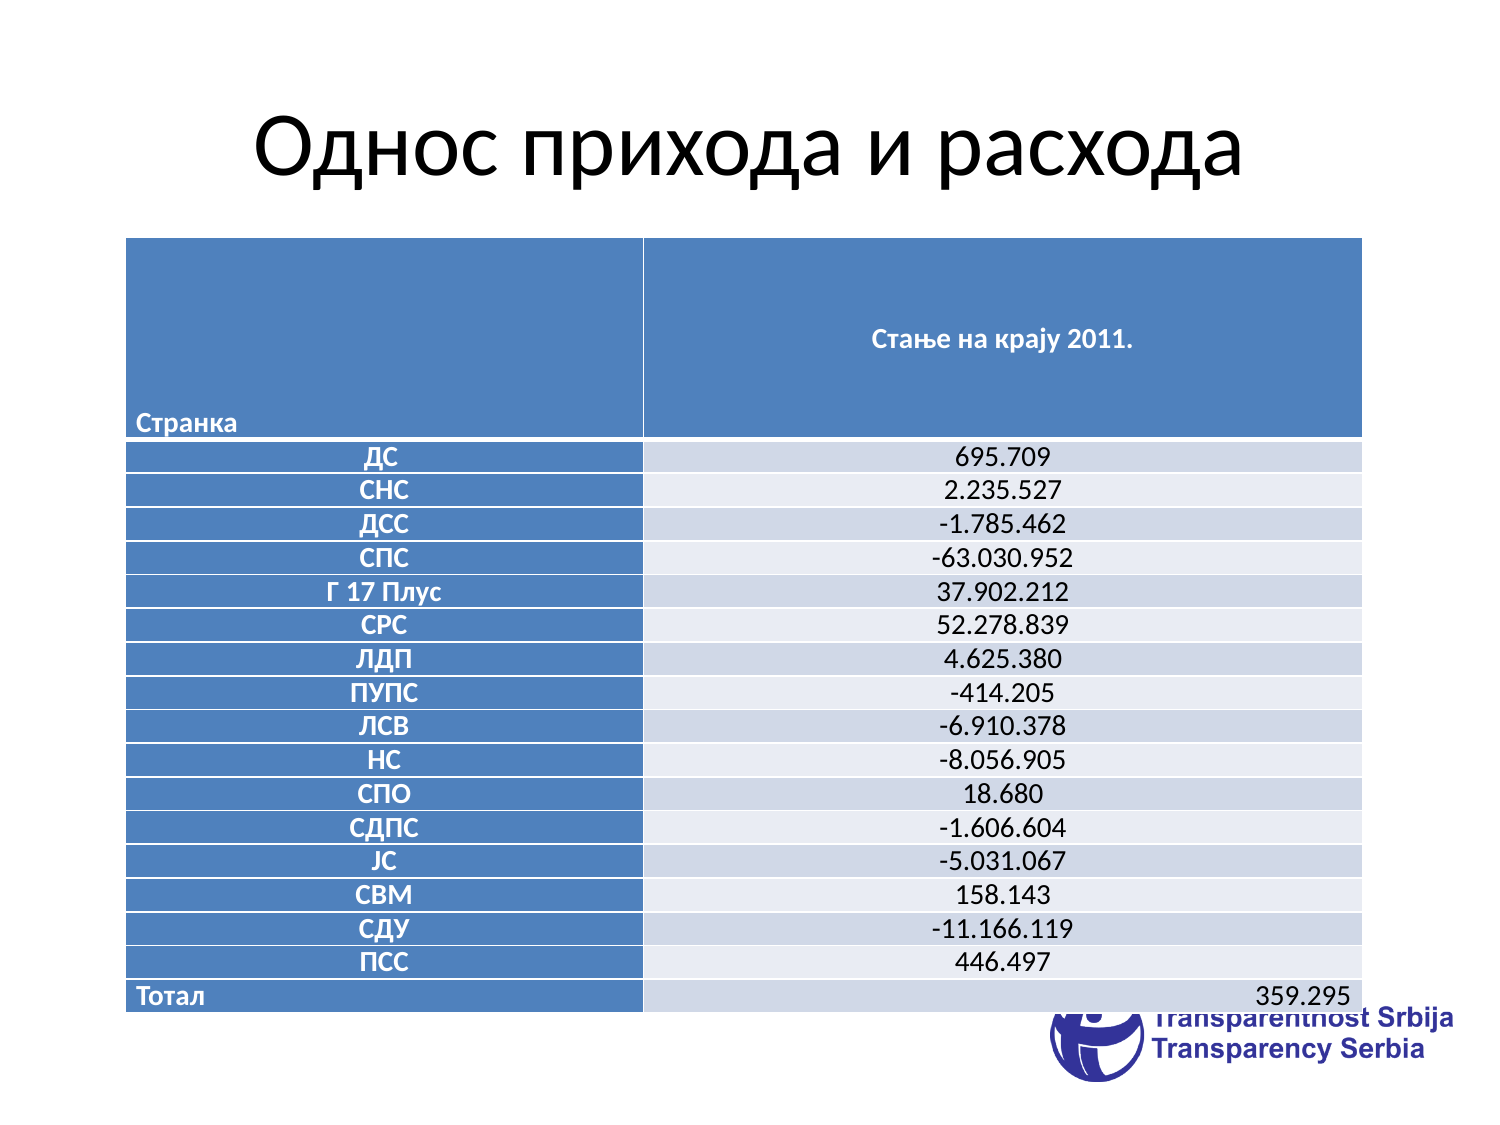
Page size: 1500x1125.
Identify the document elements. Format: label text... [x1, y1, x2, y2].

table_cell СПС [126, 542, 643, 574]
table_cell ПСС [126, 946, 643, 978]
table_cell СДУ [126, 913, 643, 945]
table_cell ДСС [126, 508, 643, 540]
table_cell СДПС [126, 811, 643, 843]
table_cell СВМ [126, 879, 643, 911]
table_header Странка [126, 238, 643, 437]
table_cell -5.031.067 [644, 845, 1362, 877]
table_cell -1.606.604 [644, 811, 1362, 843]
table_cell -1.785.462 [644, 508, 1362, 540]
table_cell -6.910.378 [644, 710, 1362, 742]
table_cell СРС [126, 609, 643, 641]
table_cell 52.278.839 [644, 609, 1362, 641]
table_cell 4.625.380 [644, 643, 1362, 675]
table_cell -414.205 [644, 677, 1362, 709]
table_cell -8.056.905 [644, 744, 1362, 776]
picture [1050, 987, 1453, 1082]
table_cell Тотал [126, 980, 643, 1012]
table_cell Г 17 Плус [126, 575, 643, 607]
table_cell 446.497 [644, 946, 1362, 978]
table_cell ЛДП [126, 643, 643, 675]
table_cell -11.166.119 [644, 913, 1362, 945]
table_cell ДС [126, 442, 643, 472]
table_cell ЛСВ [126, 710, 643, 742]
table_cell 2.235.527 [644, 474, 1362, 506]
table_cell 695.709 [644, 442, 1362, 472]
table_cell НС [126, 744, 643, 776]
table_cell 158.143 [644, 879, 1362, 911]
table_cell СНС [126, 474, 643, 506]
table_cell -63.030.952 [644, 542, 1362, 574]
table_cell 359.295 [644, 980, 1362, 1012]
table_cell ПУПС [126, 677, 643, 709]
table_header Стање на крају 2011. [644, 238, 1362, 437]
table_cell 18.680 [644, 778, 1362, 810]
table_cell ЈС [126, 845, 643, 877]
table_cell 37.902.212 [644, 575, 1362, 607]
title Однос прихода и расхода [75, 45, 1425, 233]
table_cell СПО [126, 778, 643, 810]
